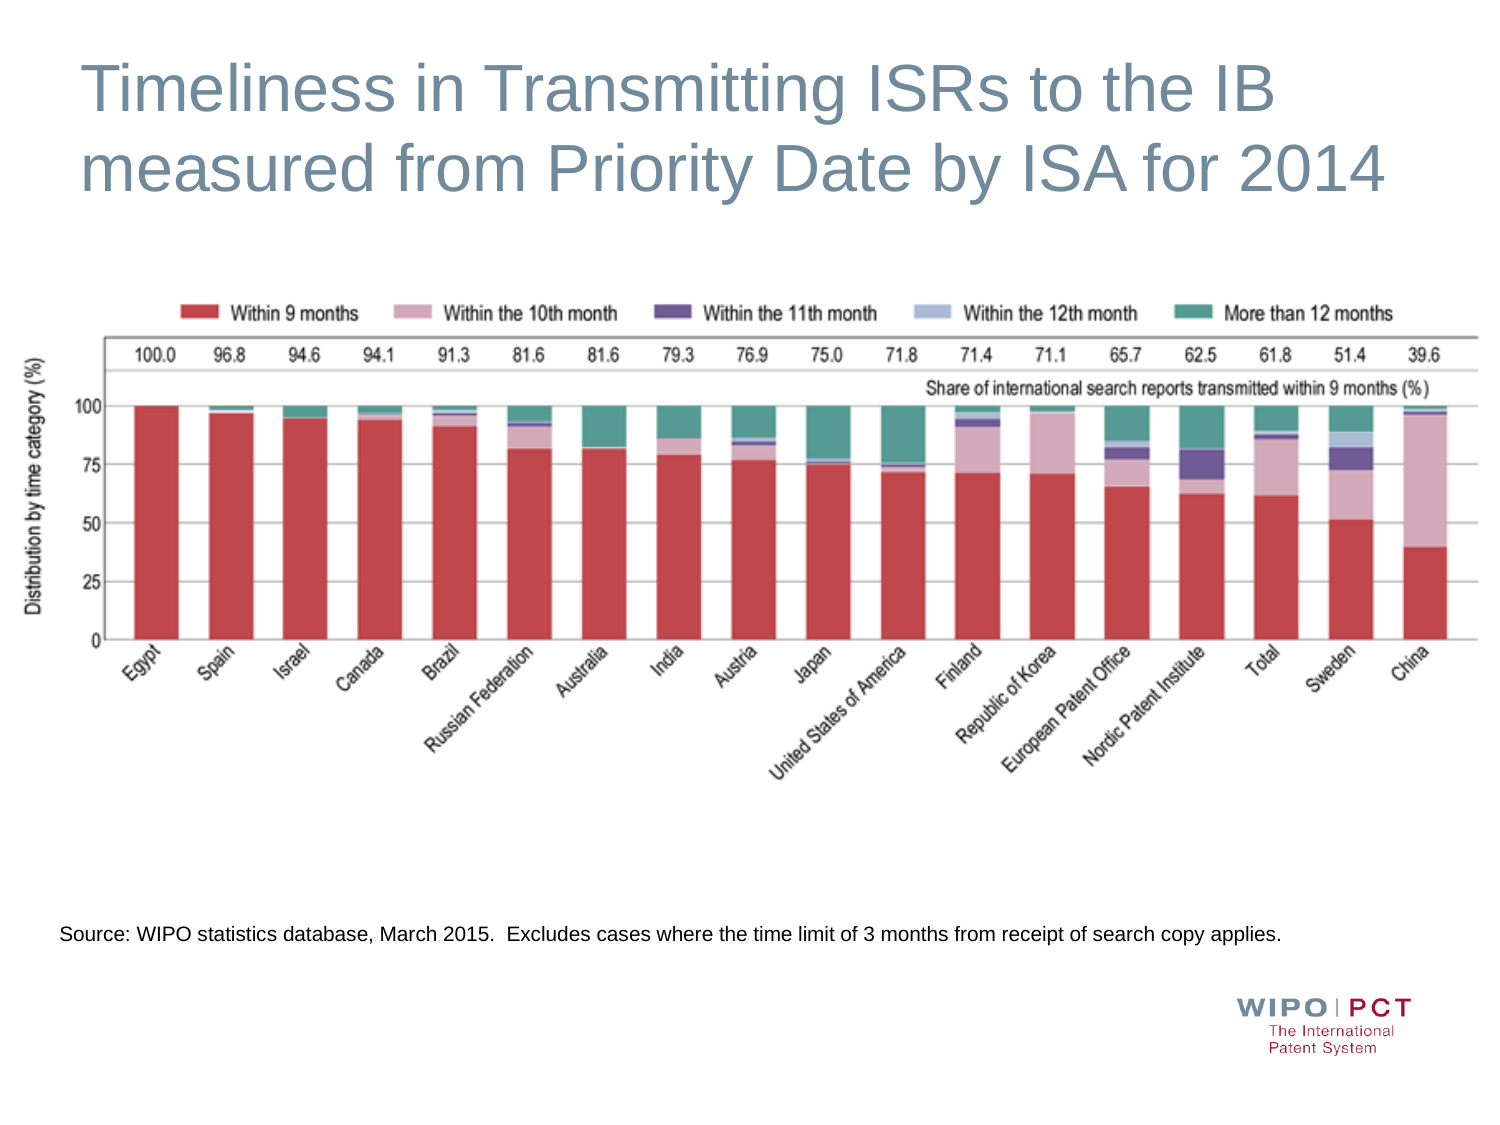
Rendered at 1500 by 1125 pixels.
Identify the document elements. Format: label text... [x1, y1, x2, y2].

picture [0, 0, 1500, 1125]
text_box Source: WIPO statistics database, March 2015. Excludes cases where the time limit of 3 months from receipt of search copy applies. [44, 913, 1317, 953]
title Timeliness in Transmitting ISRs to the IB measured from Priority Date by ISA for 2014 [65, 30, 1416, 219]
